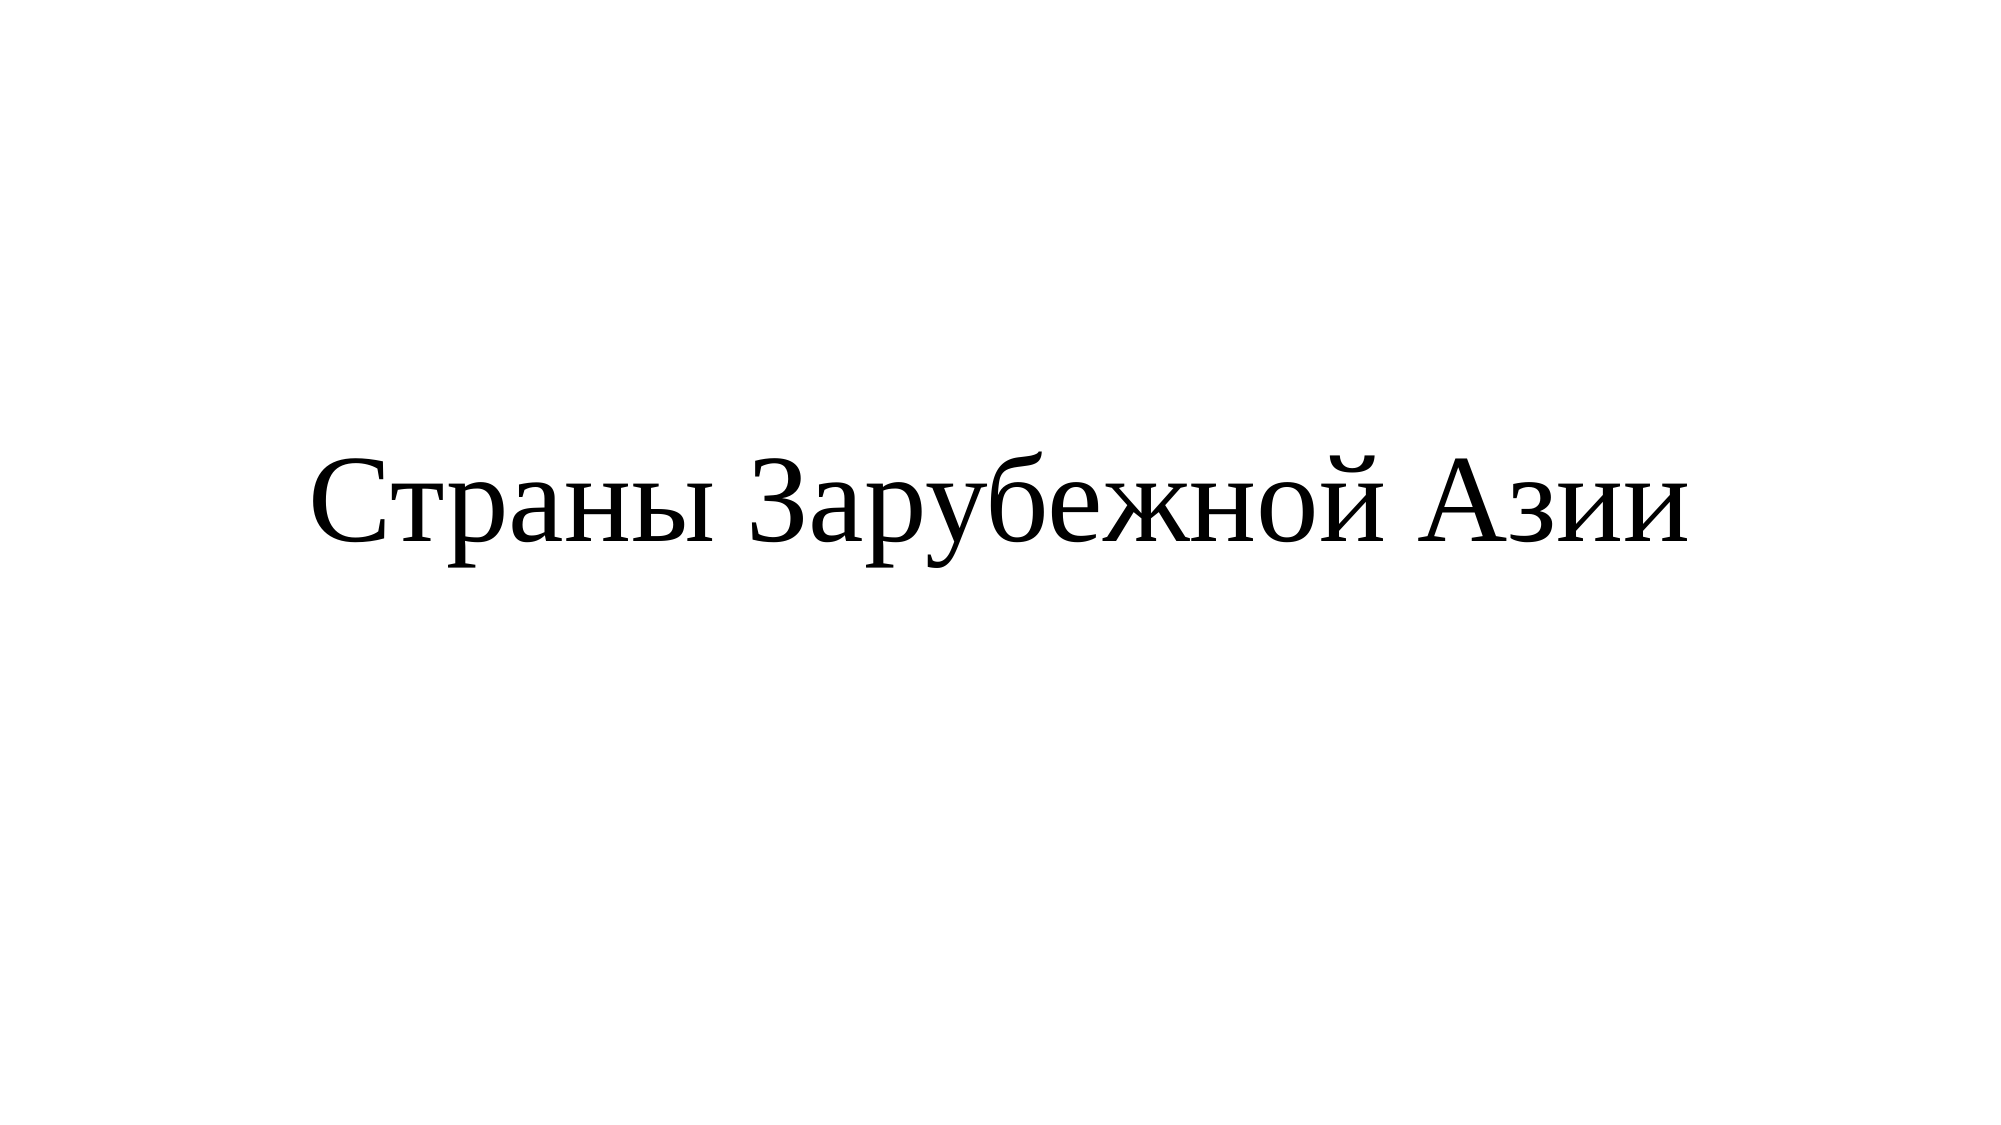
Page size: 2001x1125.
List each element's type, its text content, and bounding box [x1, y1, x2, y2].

title Страны Зарубежной Азии [249, 184, 1750, 576]
